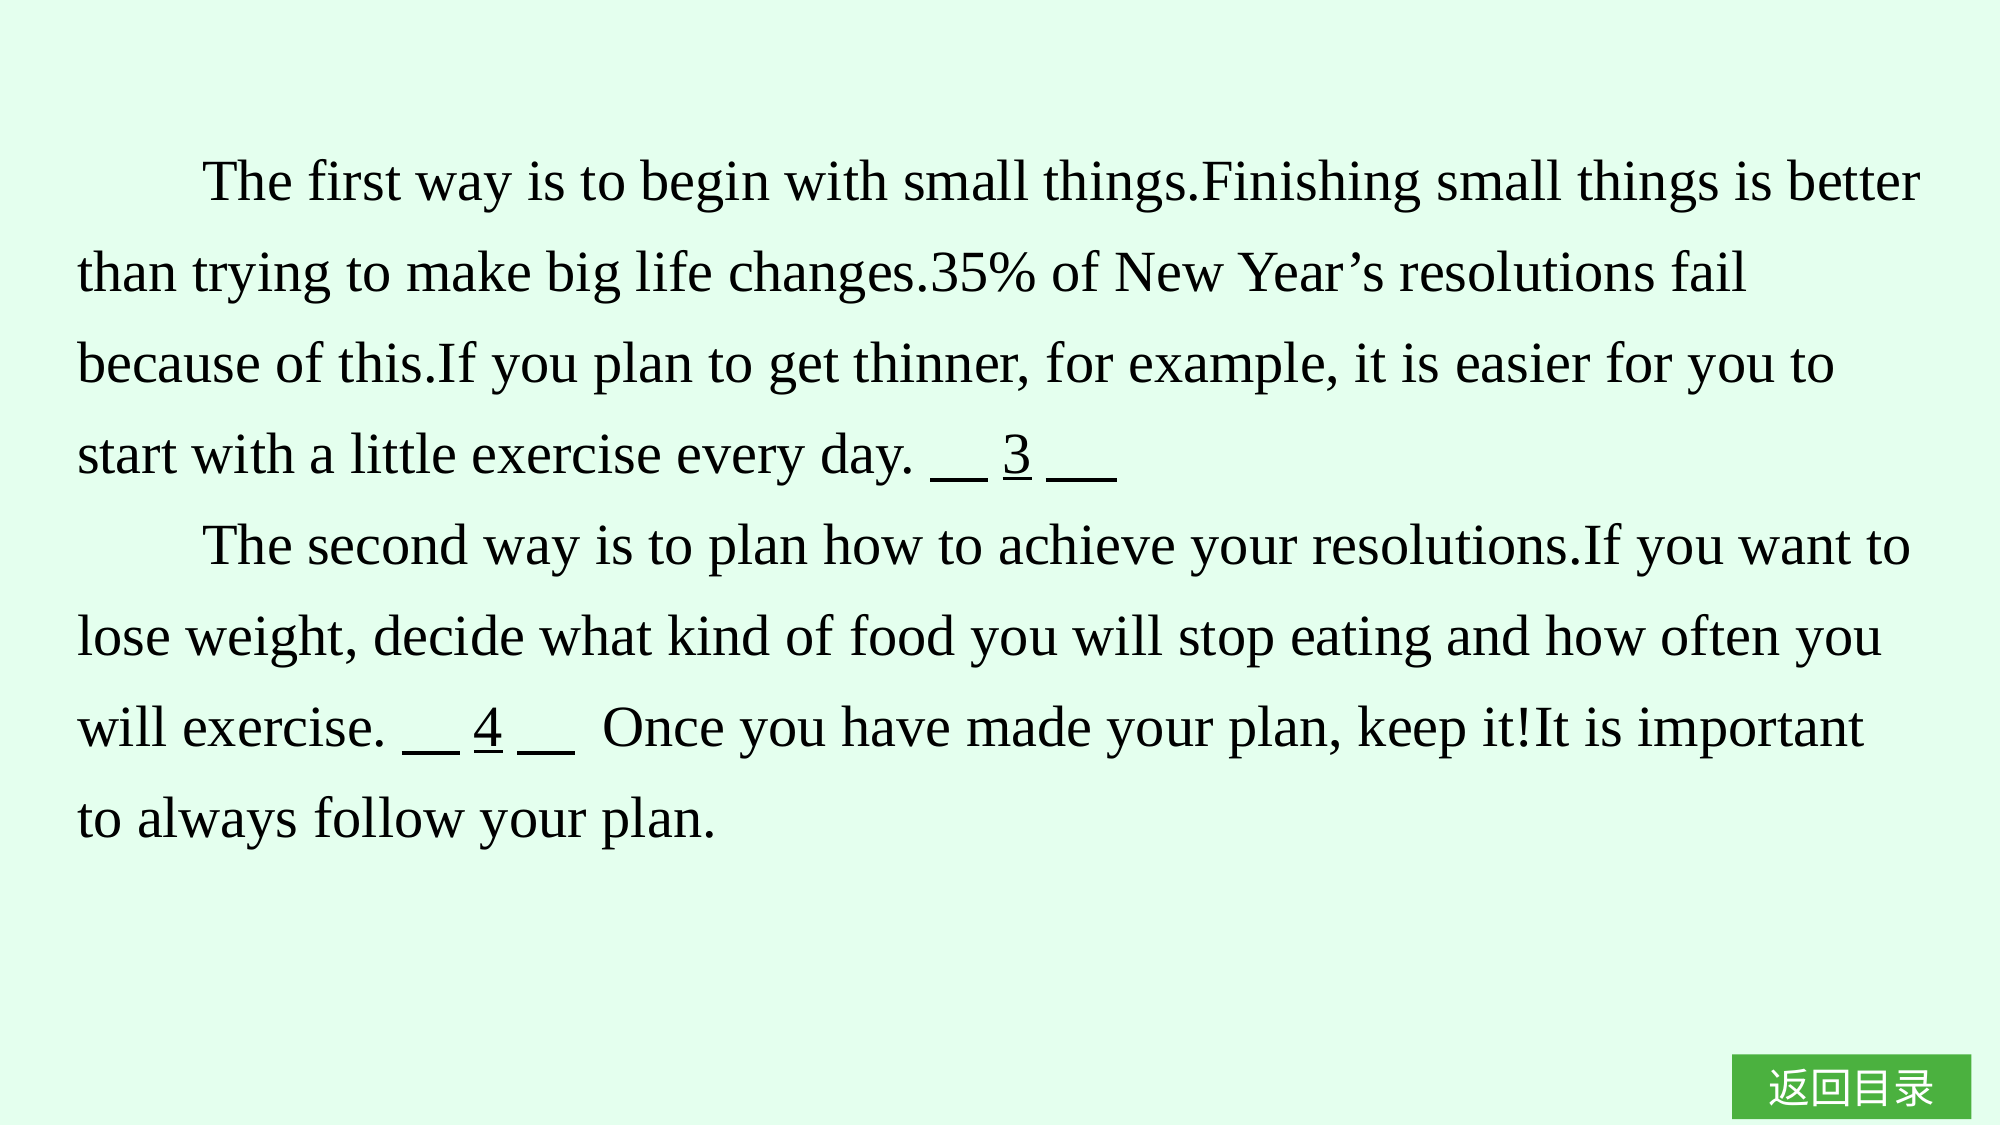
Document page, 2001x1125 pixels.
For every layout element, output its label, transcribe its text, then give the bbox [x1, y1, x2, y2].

text_box The first way is to begin with small things.Finishing small things is better than trying to make big life changes.35% of New Year’s resolutions fail because of this.If you plan to get thinner, for example, it is easier for you to start with a little exercise every day. 3 The second way is to plan how to achieve your resolutions.If you want to lose weight, decide what kind of food you will stop eating and how often you will exercise. 4 Once you have made your plan, keep it!It is important to always follow your plan. [62, 113, 1938, 857]
